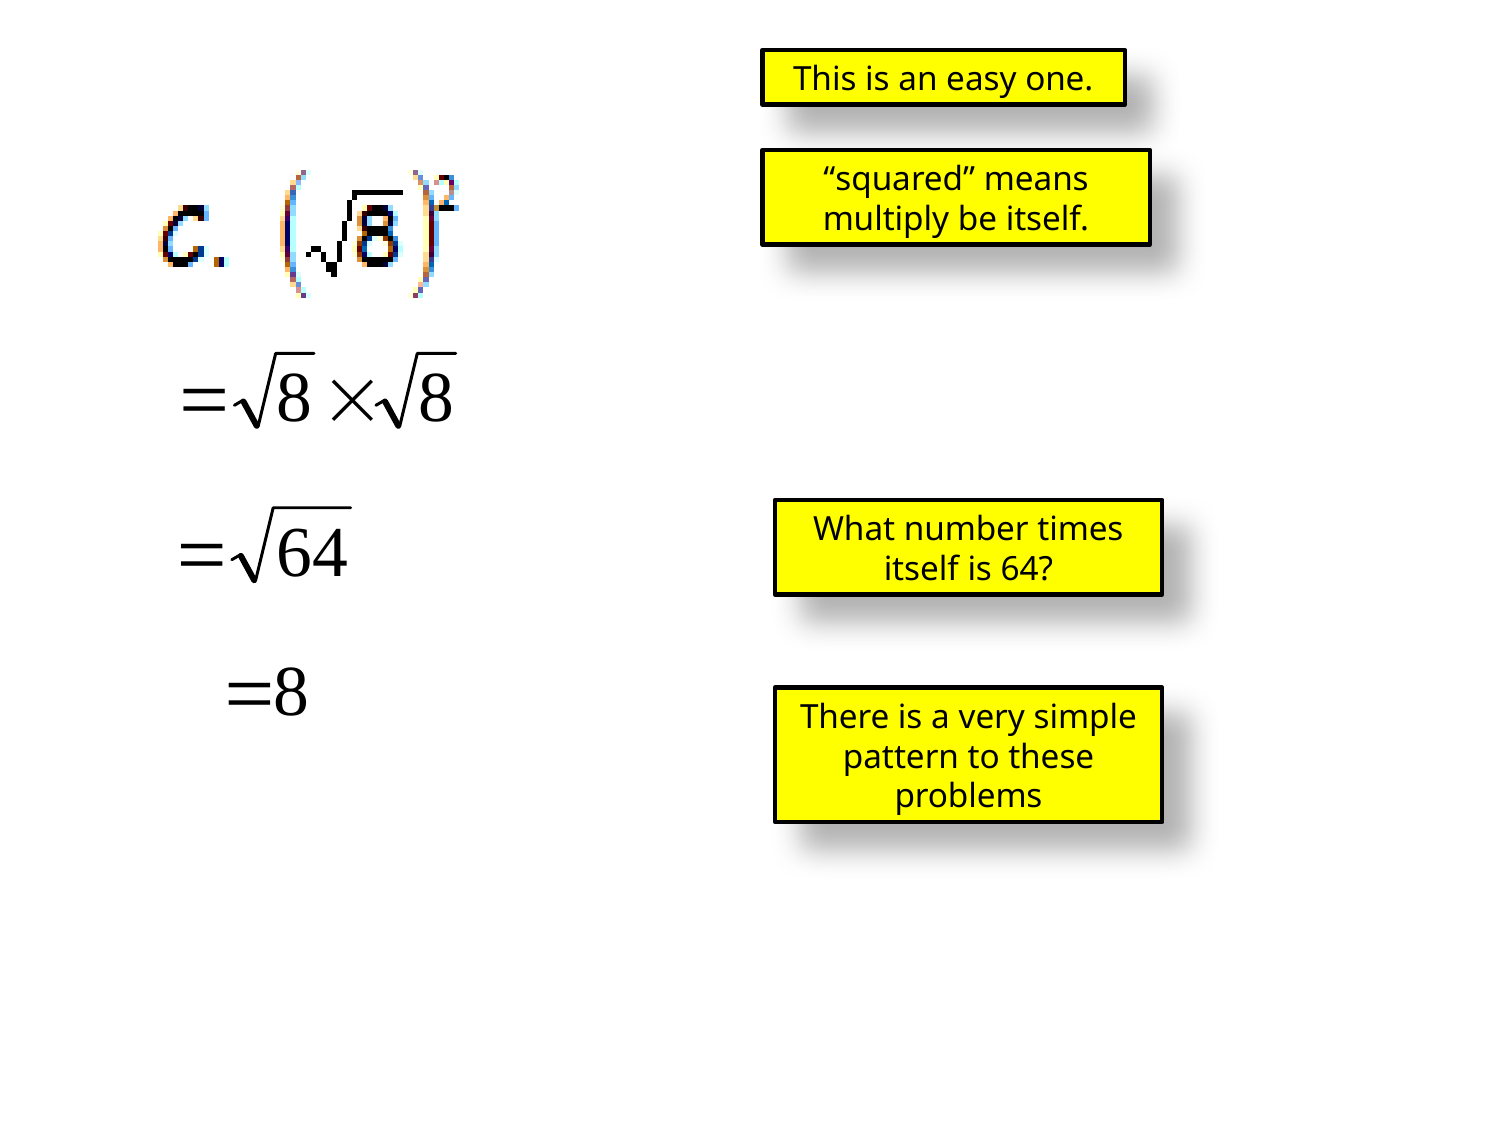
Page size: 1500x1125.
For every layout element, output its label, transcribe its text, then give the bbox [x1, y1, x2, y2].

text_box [162, 492, 366, 601]
picture [112, 124, 562, 376]
text_box What number times itself is 64? [774, 499, 1163, 595]
text_box There is a very simple pattern to these problems [774, 687, 1163, 822]
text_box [209, 649, 318, 734]
text_box “squared” means multiply be itself. [762, 149, 1150, 245]
text_box This is an easy one. [762, 49, 1125, 105]
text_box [164, 337, 470, 446]
